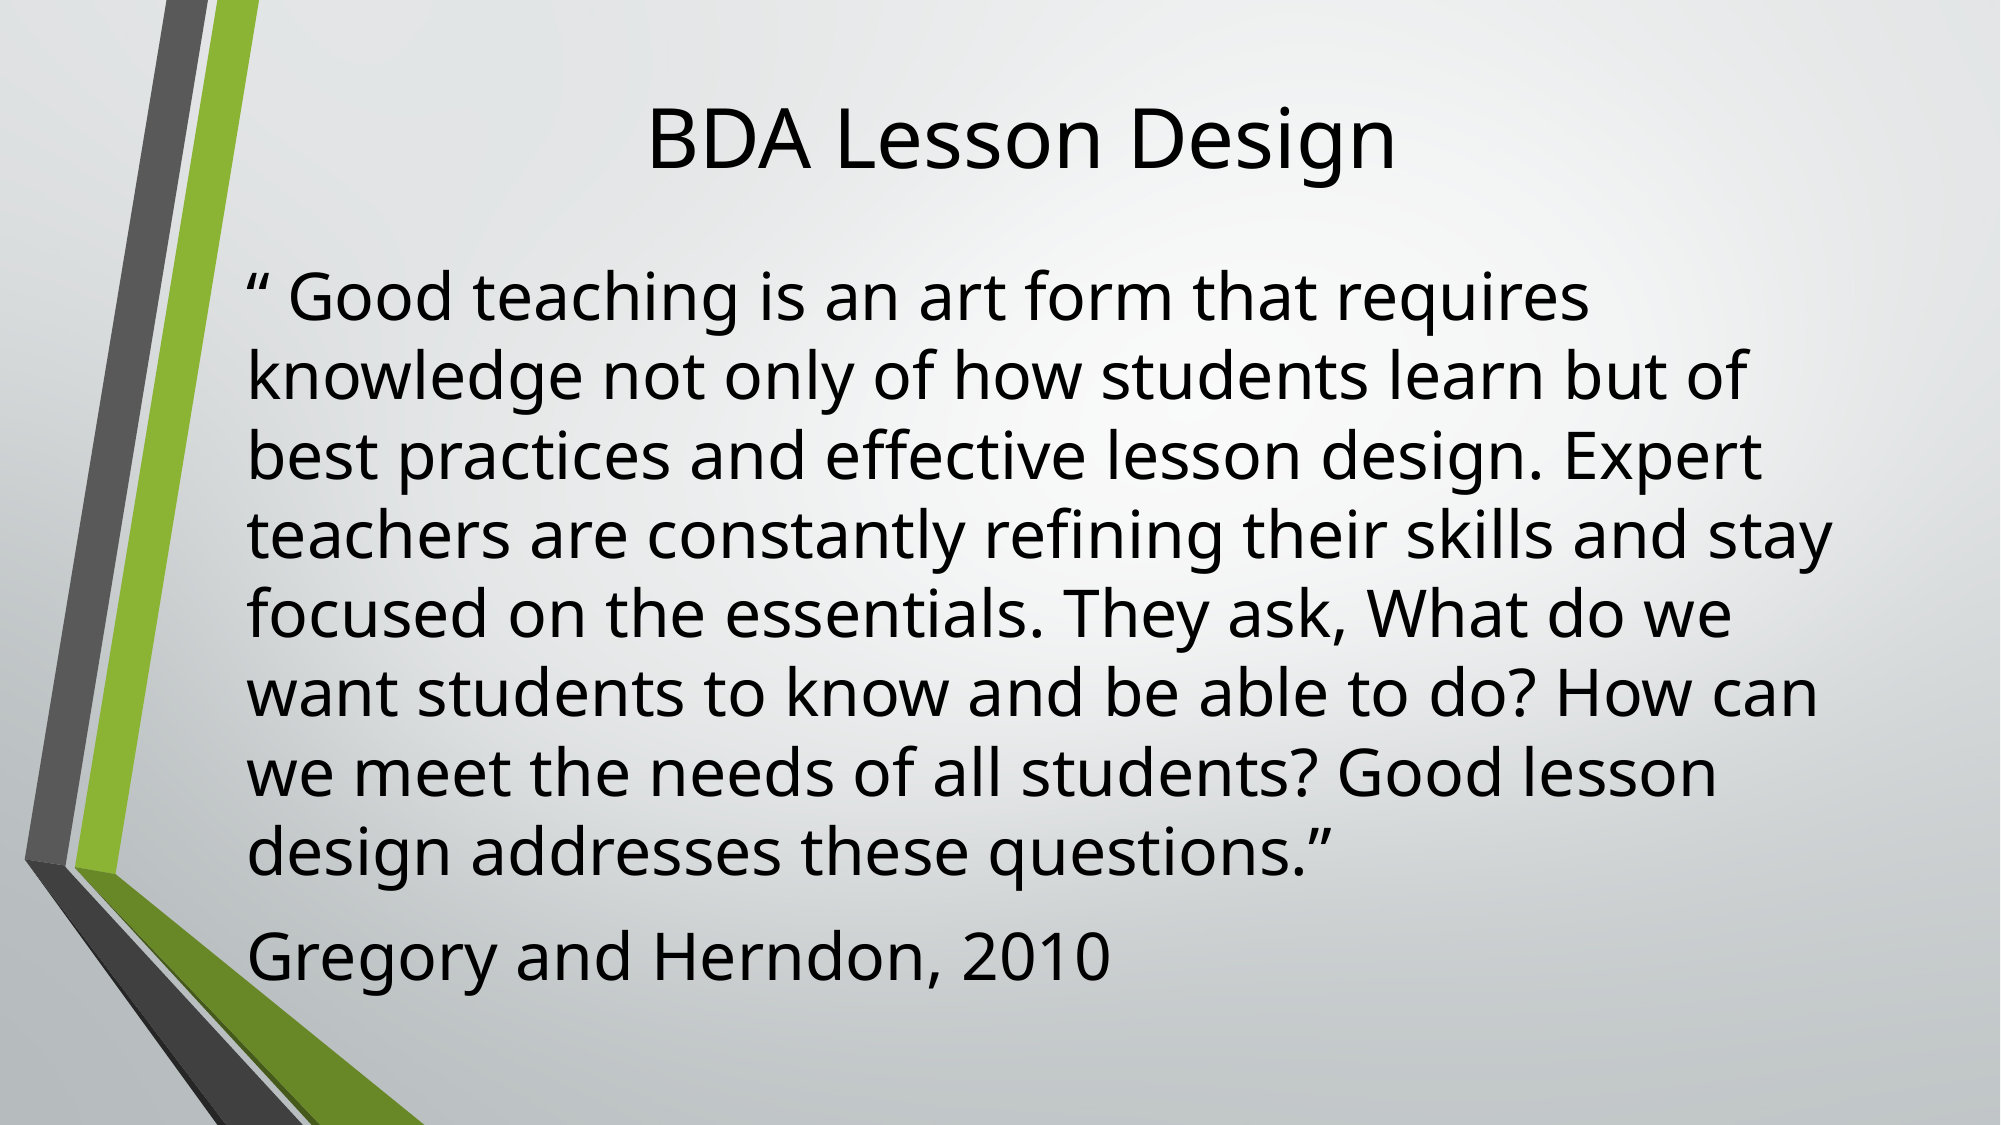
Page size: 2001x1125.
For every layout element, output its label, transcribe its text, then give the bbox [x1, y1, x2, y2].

title BDA Lesson Design [200, 0, 1845, 280]
list “ Good teaching is an art form that requires knowledge not only of how students learn but of best practices and effective lesson design. Expert teachers are constantly refining their skills and stay focused on the essentials. They ask, What do we want students to know and be able to do? How can we meet the needs of all students? Good lesson design addresses these questions.” Gregory and Herndon, 2010 [231, 243, 1883, 1005]
